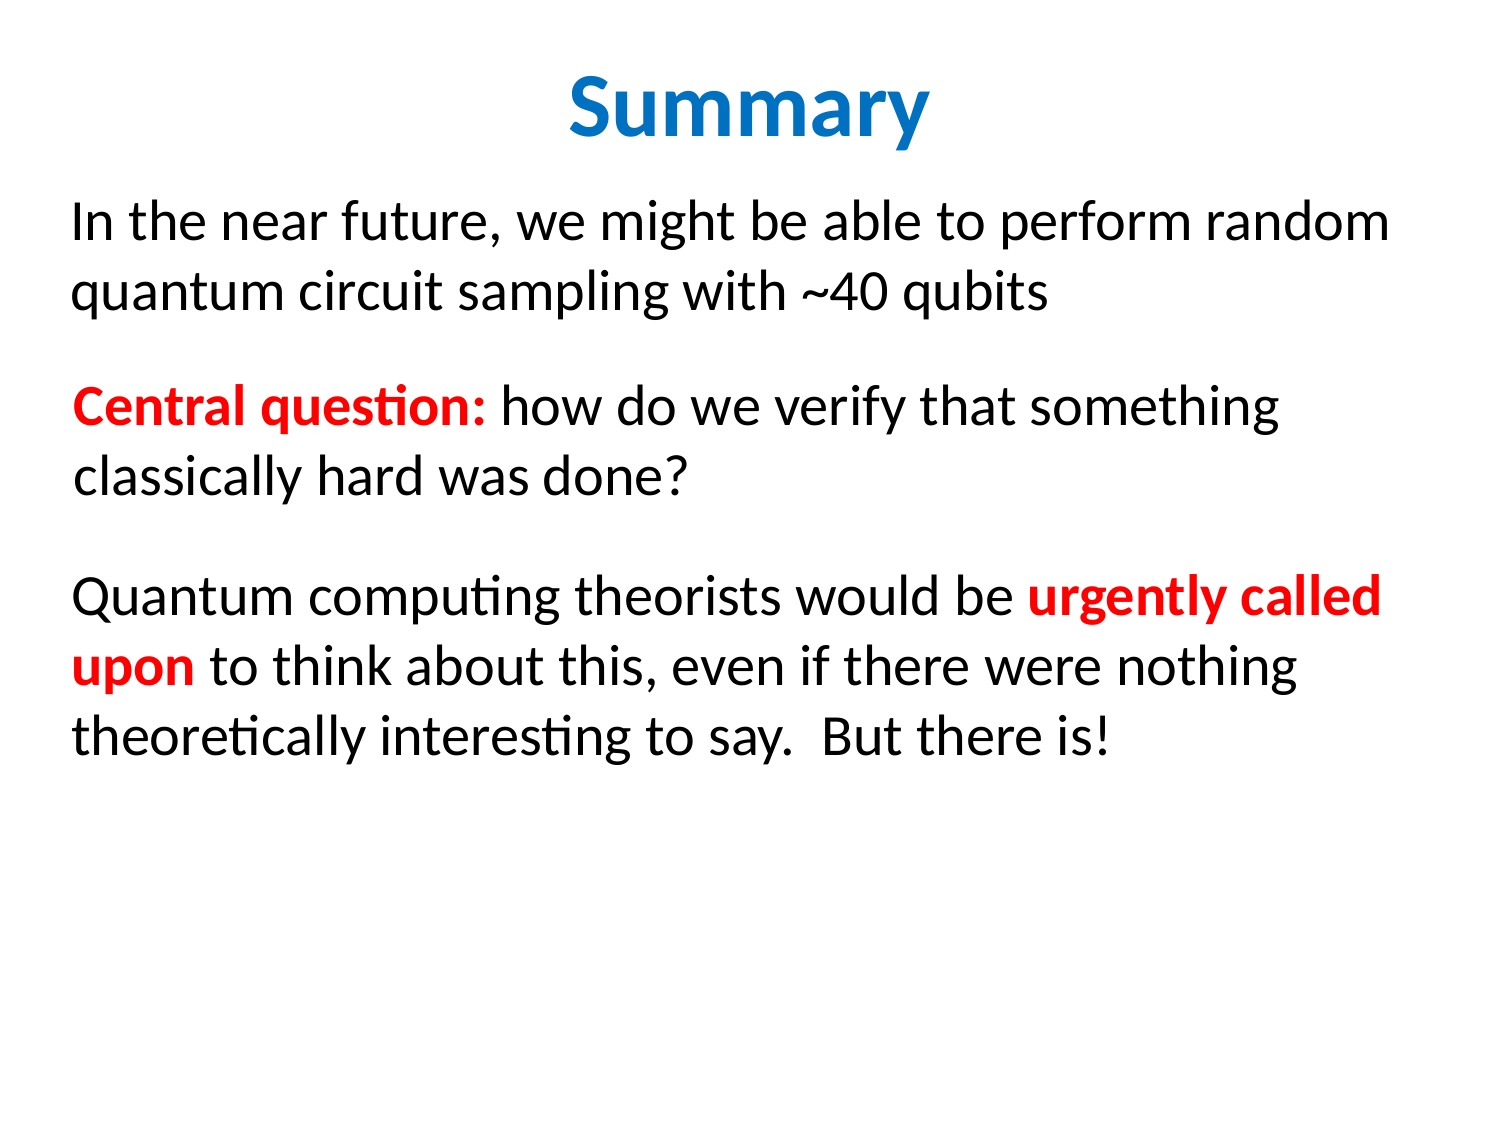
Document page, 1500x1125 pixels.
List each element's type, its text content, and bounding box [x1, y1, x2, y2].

text_box Summary [37, 37, 1463, 163]
text_box Central question: how do we verify that something classically hard was done? [58, 359, 1448, 515]
text_box Quantum computing theorists would be urgently called upon to think about this, even if there were nothing theoretically interesting to say. But there is! [56, 549, 1446, 775]
text_box In the near future, we might be able to perform random quantum circuit sampling with ~40 qubits [55, 174, 1445, 330]
